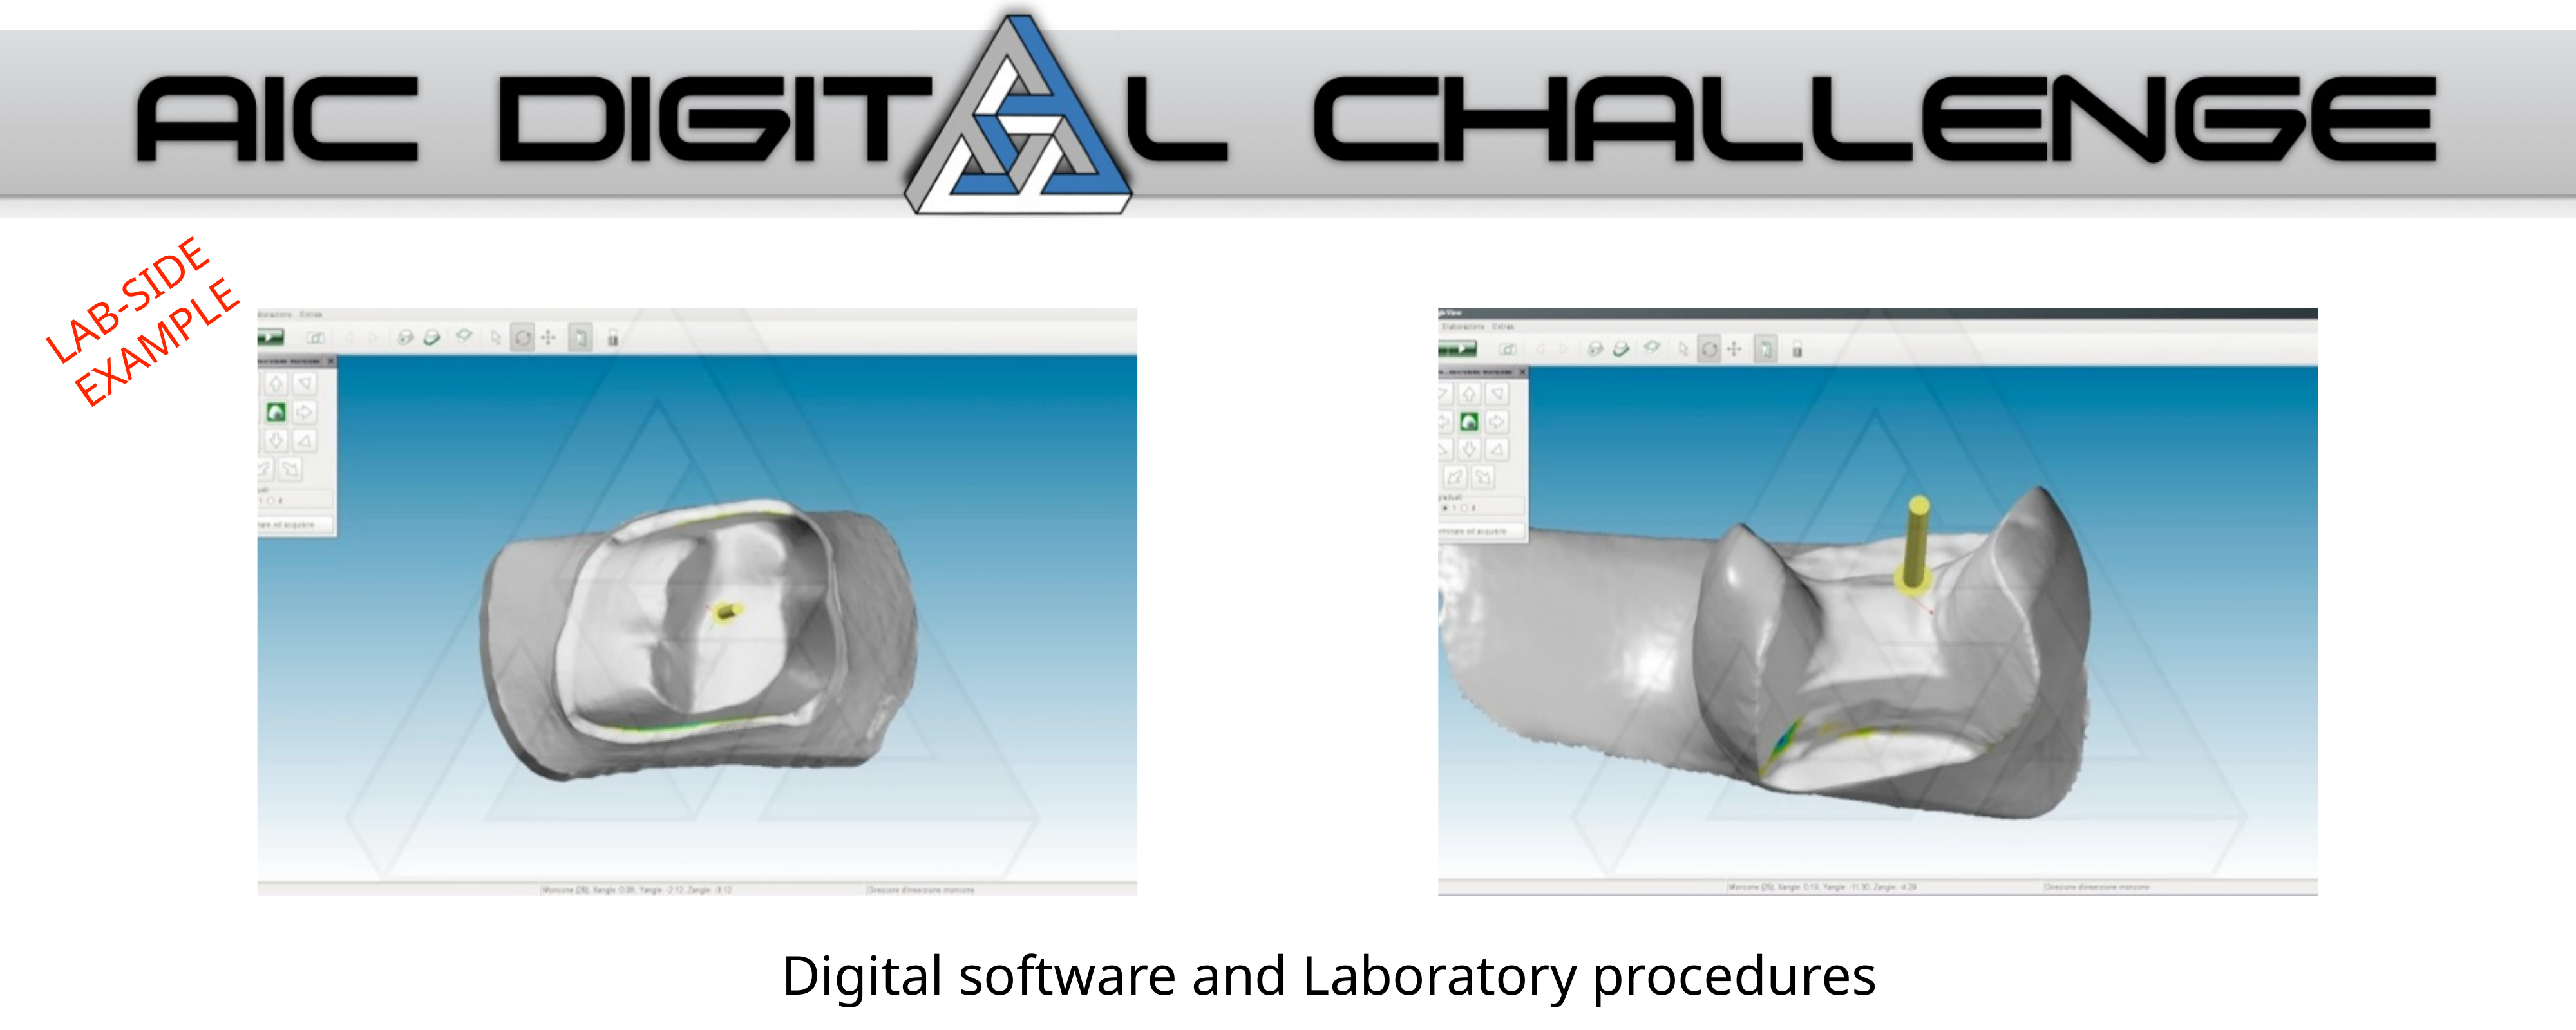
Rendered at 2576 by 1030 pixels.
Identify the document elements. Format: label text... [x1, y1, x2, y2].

text_box LAB-SIDE EXAMPLE [0, 218, 283, 444]
text_box Digital software and Laboratory procedures [776, 936, 1884, 1011]
picture [257, 308, 1138, 896]
picture [1438, 308, 2319, 896]
picture [0, 0, 2576, 218]
